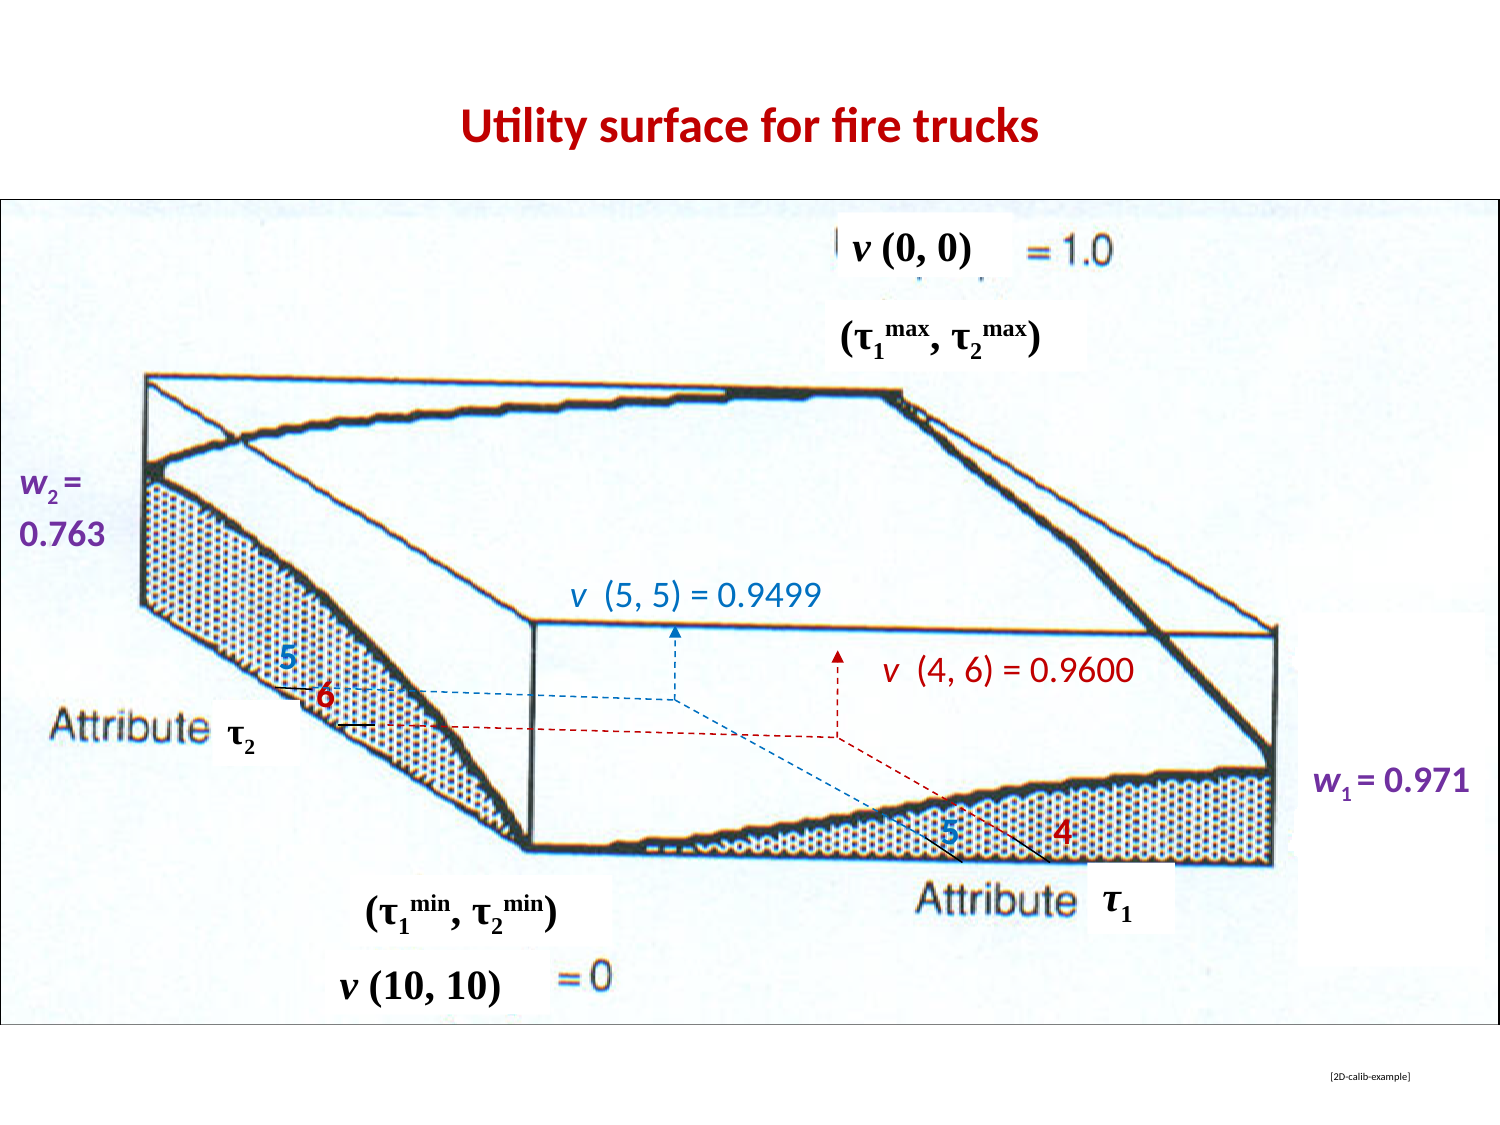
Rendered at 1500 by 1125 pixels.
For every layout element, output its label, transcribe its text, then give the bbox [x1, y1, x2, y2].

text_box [1012, 837, 1051, 863]
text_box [312, 687, 676, 701]
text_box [929, 737, 1013, 838]
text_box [387, 724, 669, 738]
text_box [924, 837, 963, 863]
picture [0, 199, 1500, 1026]
title Utility surface for fire trucks [75, 45, 1425, 198]
text_box [2D-calib-example] [1315, 1062, 1426, 1090]
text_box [674, 699, 926, 838]
